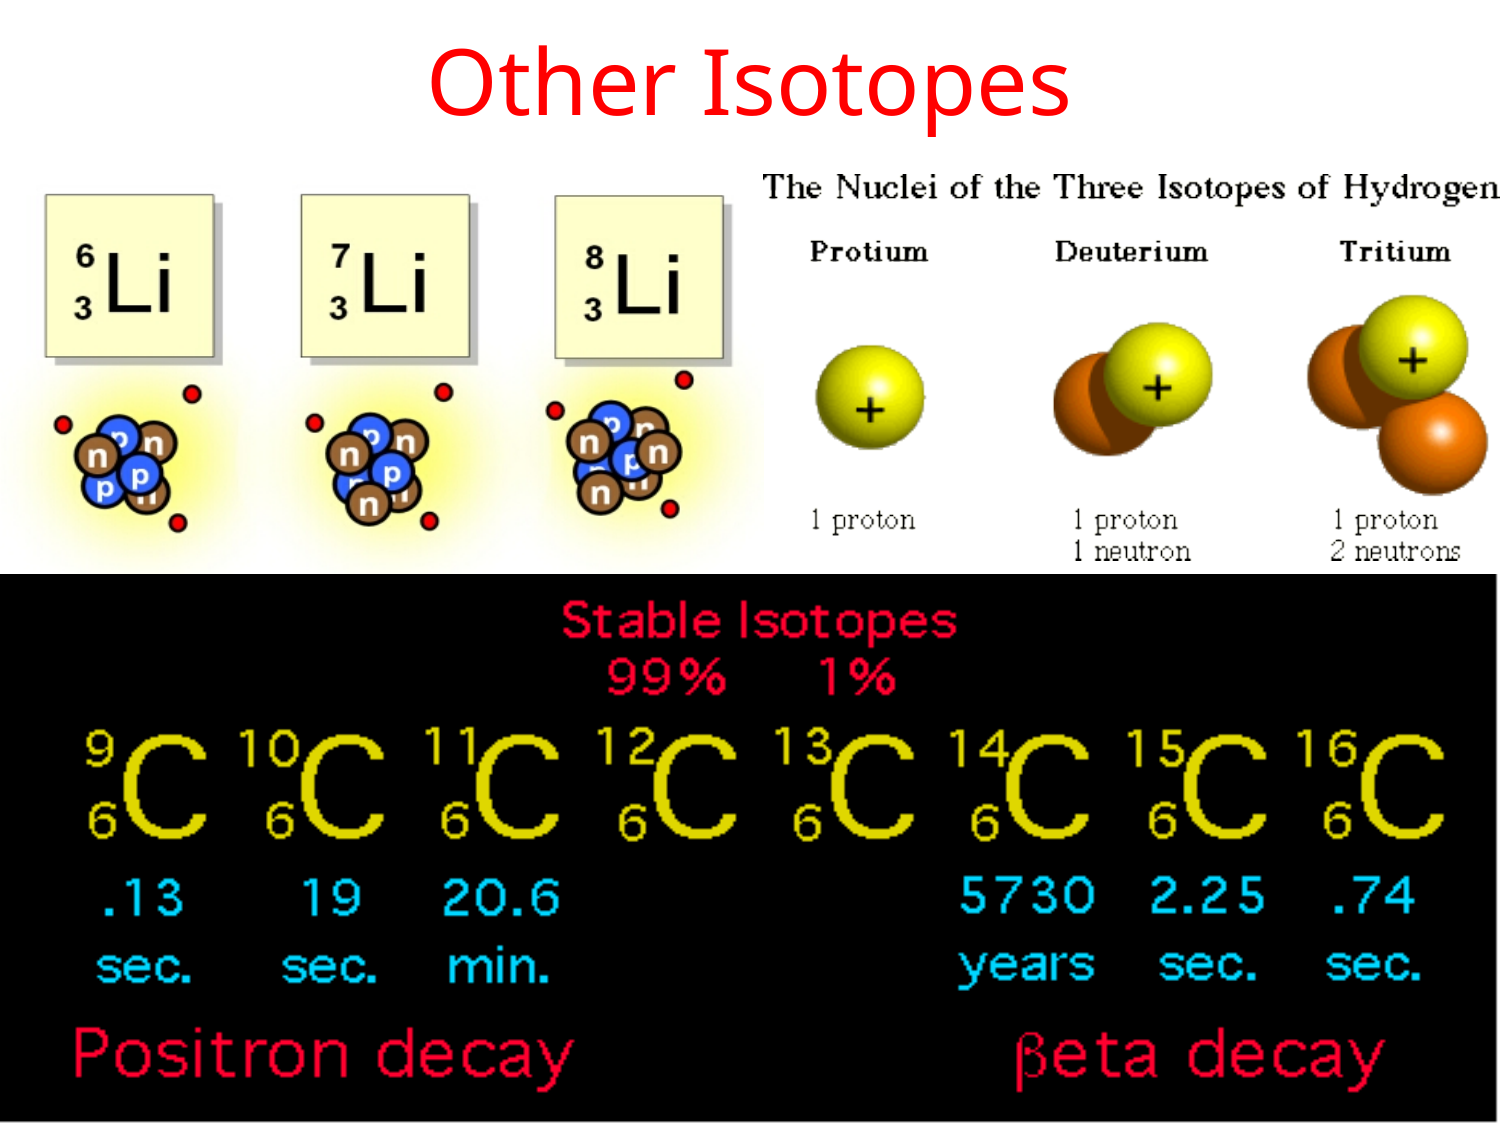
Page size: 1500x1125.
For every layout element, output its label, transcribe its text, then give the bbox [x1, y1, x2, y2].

title Other Isotopes [75, 14, 1425, 144]
picture [0, 174, 1500, 1125]
